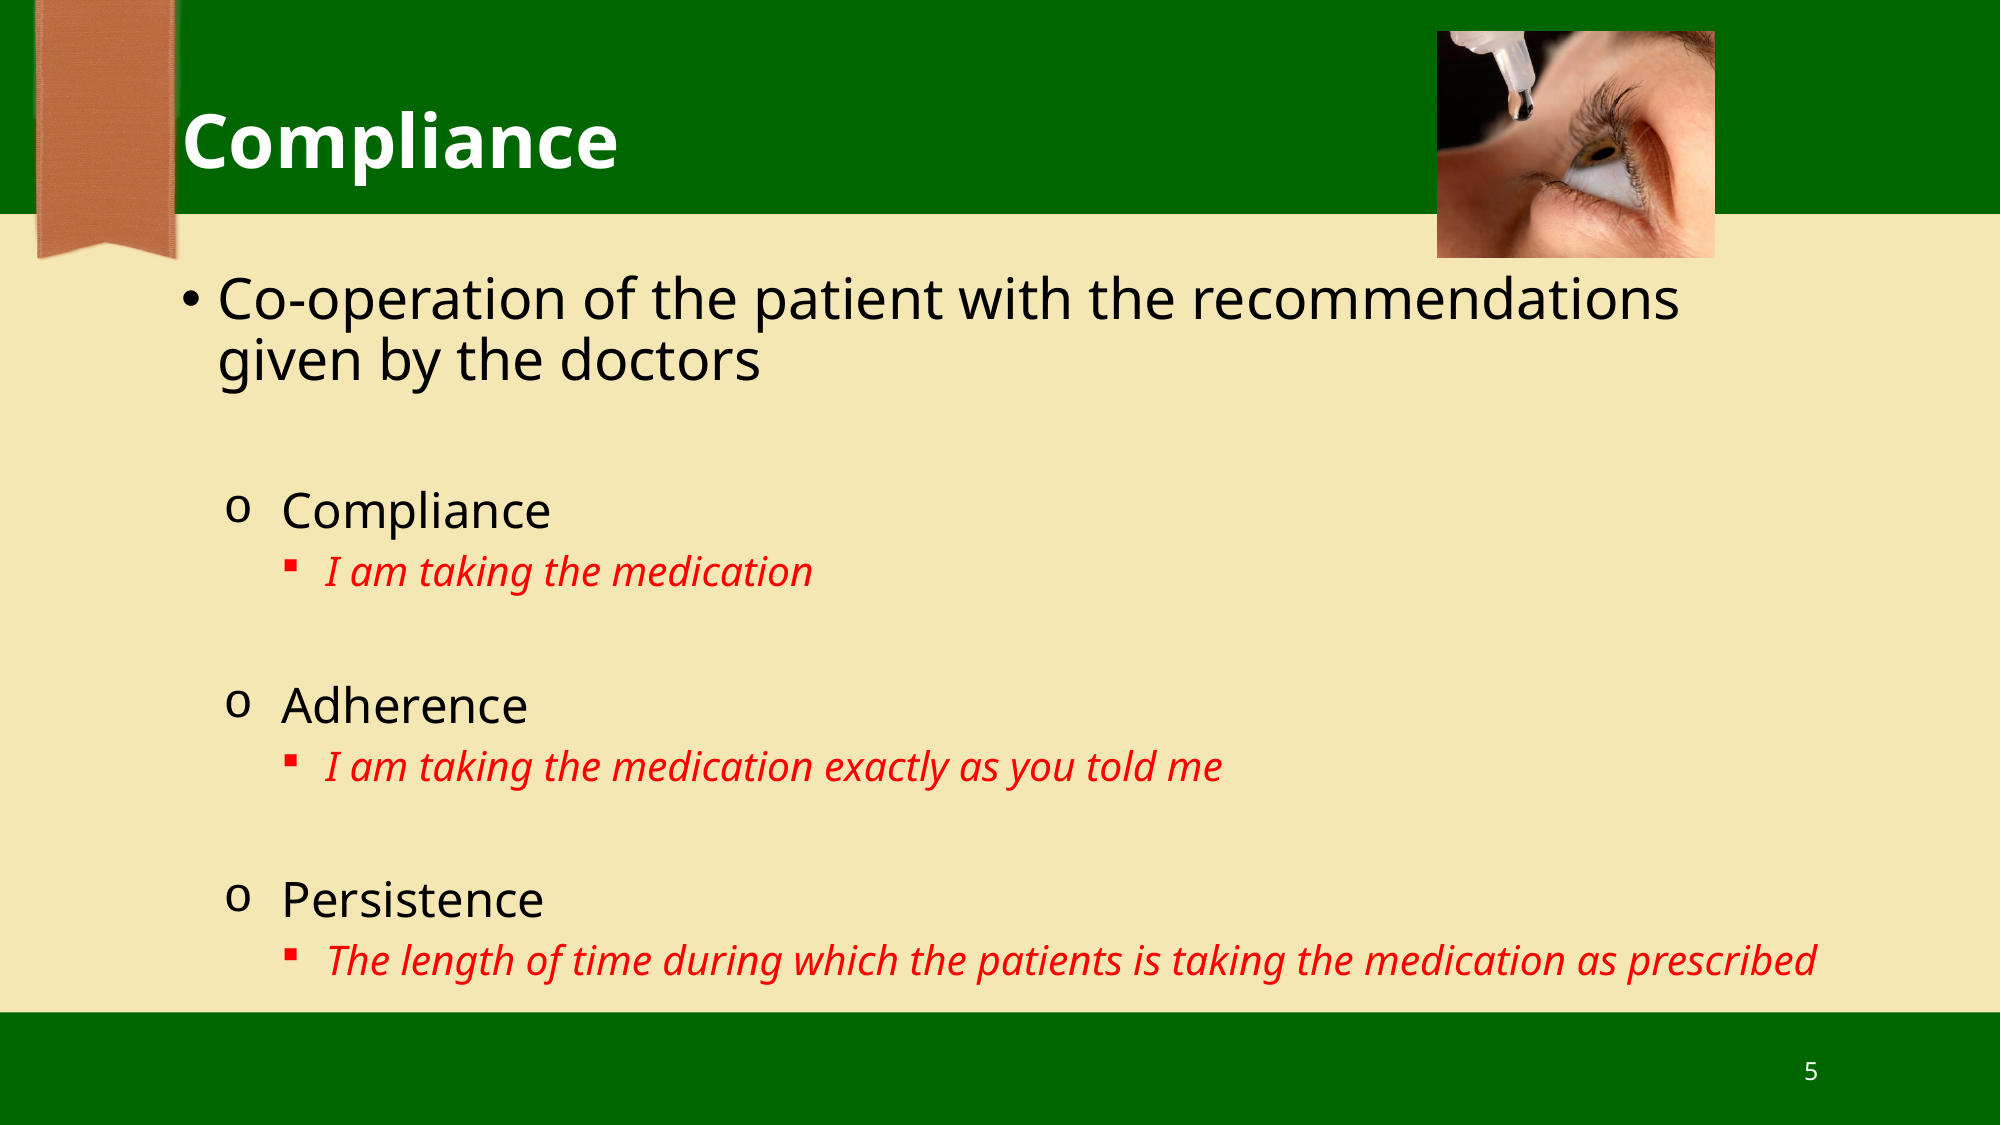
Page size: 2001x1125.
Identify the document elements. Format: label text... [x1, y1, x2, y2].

list Co-operation of the patient with the recommendations given by the doctors Compliance I am taking the medication Adherence I am taking the medication exactly as you told me Persistence The length of time during which the patients is taking the medication as prescribed [181, 262, 1819, 1013]
slide_number 5 [1518, 1042, 1819, 1103]
picture [1437, 31, 1715, 258]
title Compliance [181, 12, 1819, 193]
